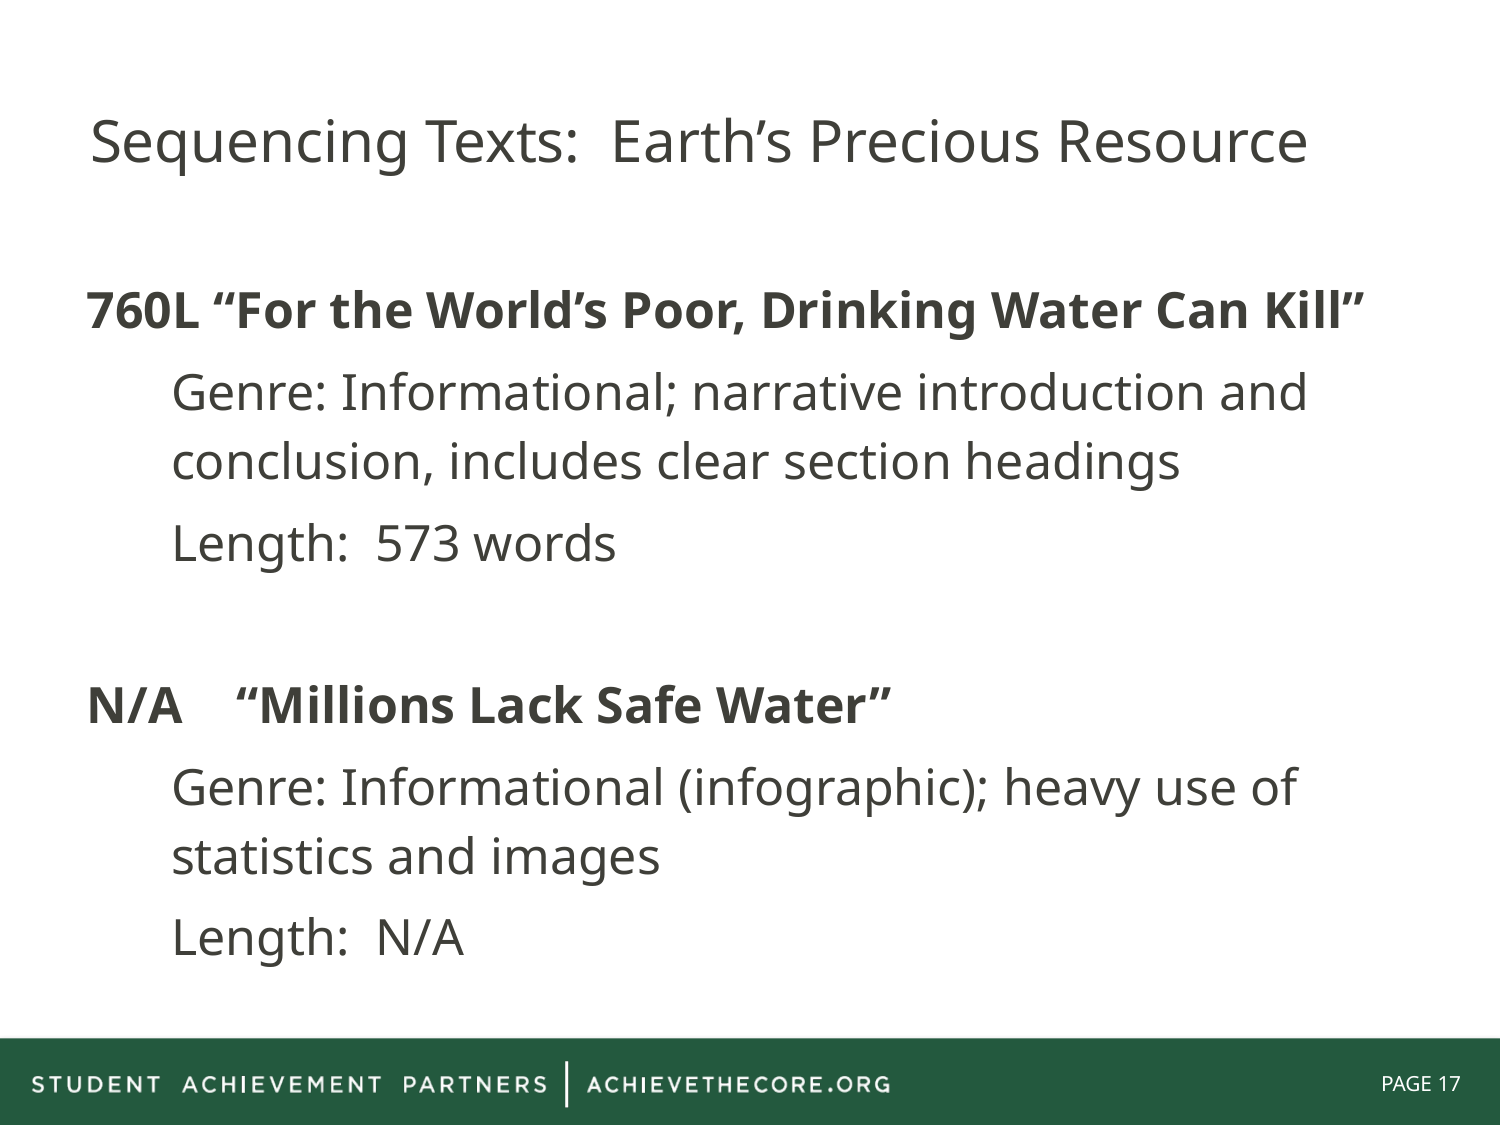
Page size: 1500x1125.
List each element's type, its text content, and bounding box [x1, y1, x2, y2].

title Sequencing Texts: Earth’s Precious Resource [75, 45, 1425, 233]
list 760L “For the World’s Poor, Drinking Water Can Kill” Genre: Informational; narrative introduction and conclusion, includes clear section headings Length: 573 words N/A “Millions Lack Safe Water” Genre: Informational (infographic); heavy use of statistics and images Length: N/A [71, 262, 1420, 1005]
